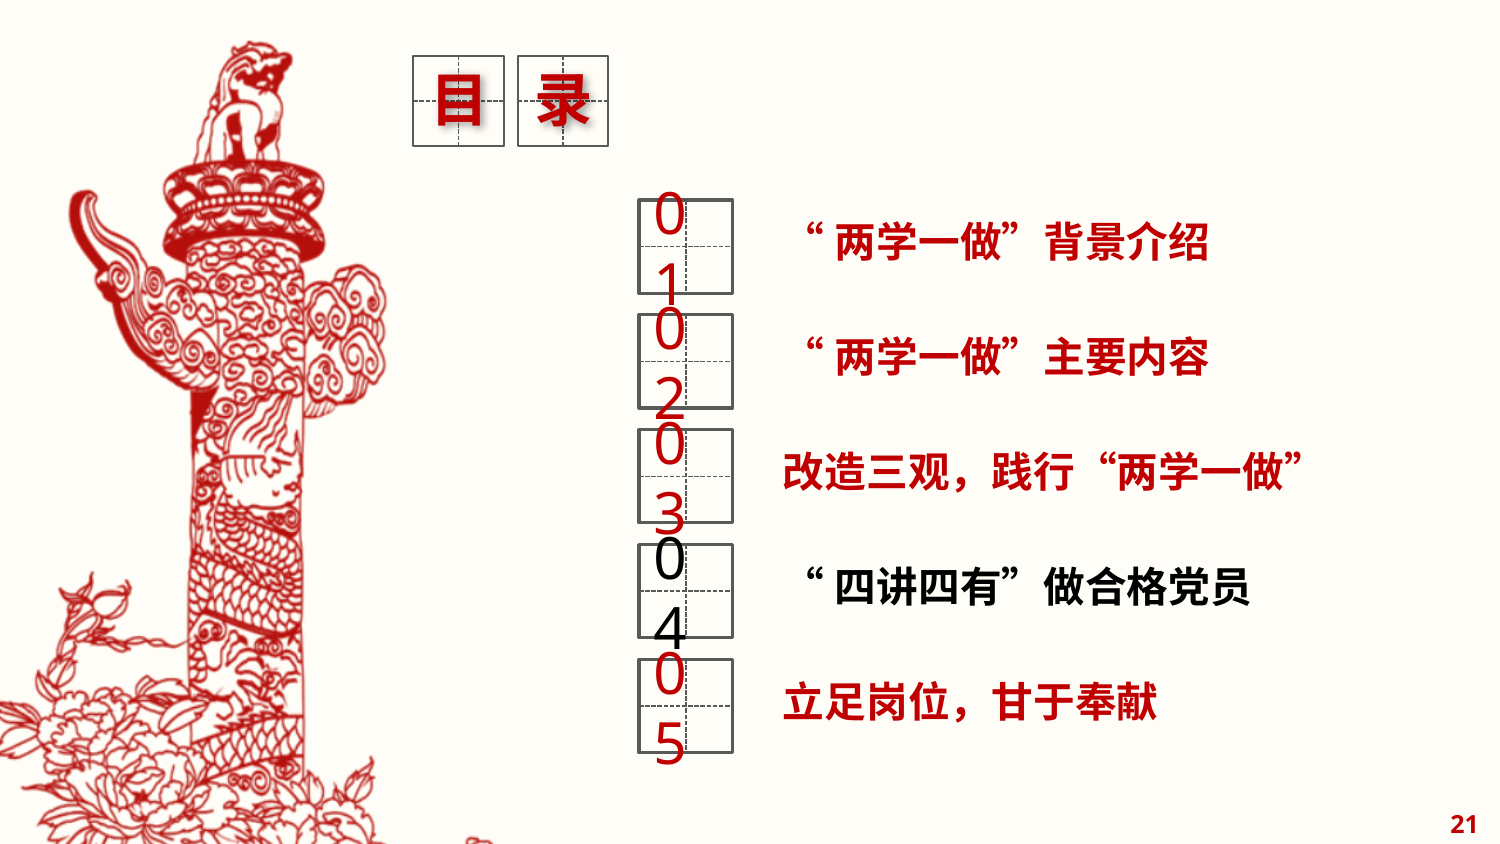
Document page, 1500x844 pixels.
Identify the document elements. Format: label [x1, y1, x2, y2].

text_box [638, 199, 1430, 294]
text_box [638, 659, 1430, 753]
picture [0, 0, 1500, 844]
text_box [517, 55, 609, 147]
text_box [413, 55, 505, 147]
text_box [638, 544, 1430, 639]
text_box [638, 314, 1430, 409]
text_box [638, 429, 1430, 524]
